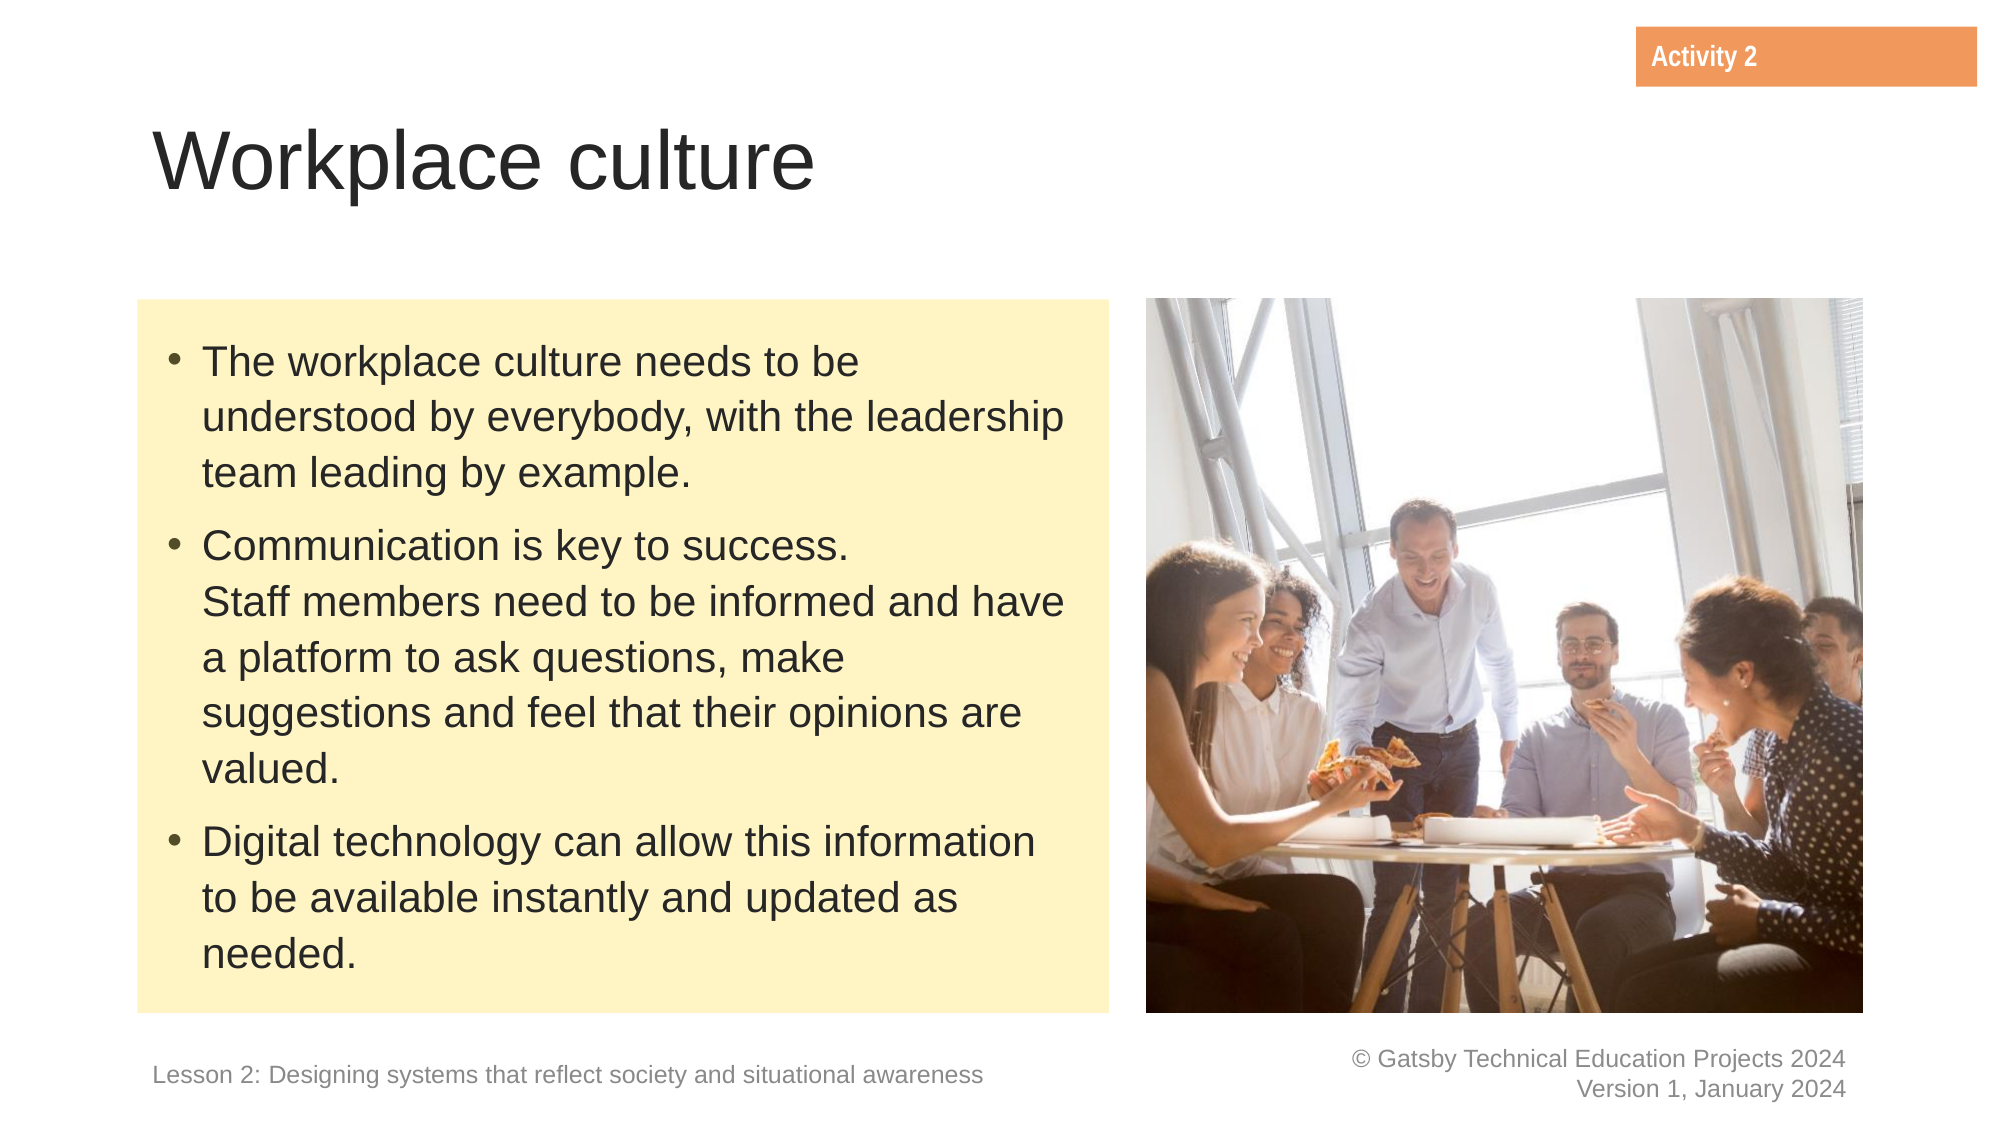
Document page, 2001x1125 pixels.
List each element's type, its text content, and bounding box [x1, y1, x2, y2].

list Lesson 2: Designing systems that reflect society and situational awareness [137, 1042, 1024, 1103]
list The workplace culture needs to be understood by everybody, with the leadership team leading by example. Communication is key to success. Staff members need to be informed and have a platform to ask questions, make suggestions and feel that their opinions are valued. Digital technology can allow this information to be available instantly and updated as needed. [137, 299, 1109, 1014]
picture [1146, 298, 1863, 1013]
list Activity 2 [1636, 26, 1978, 87]
title Workplace culture [137, 54, 1863, 272]
